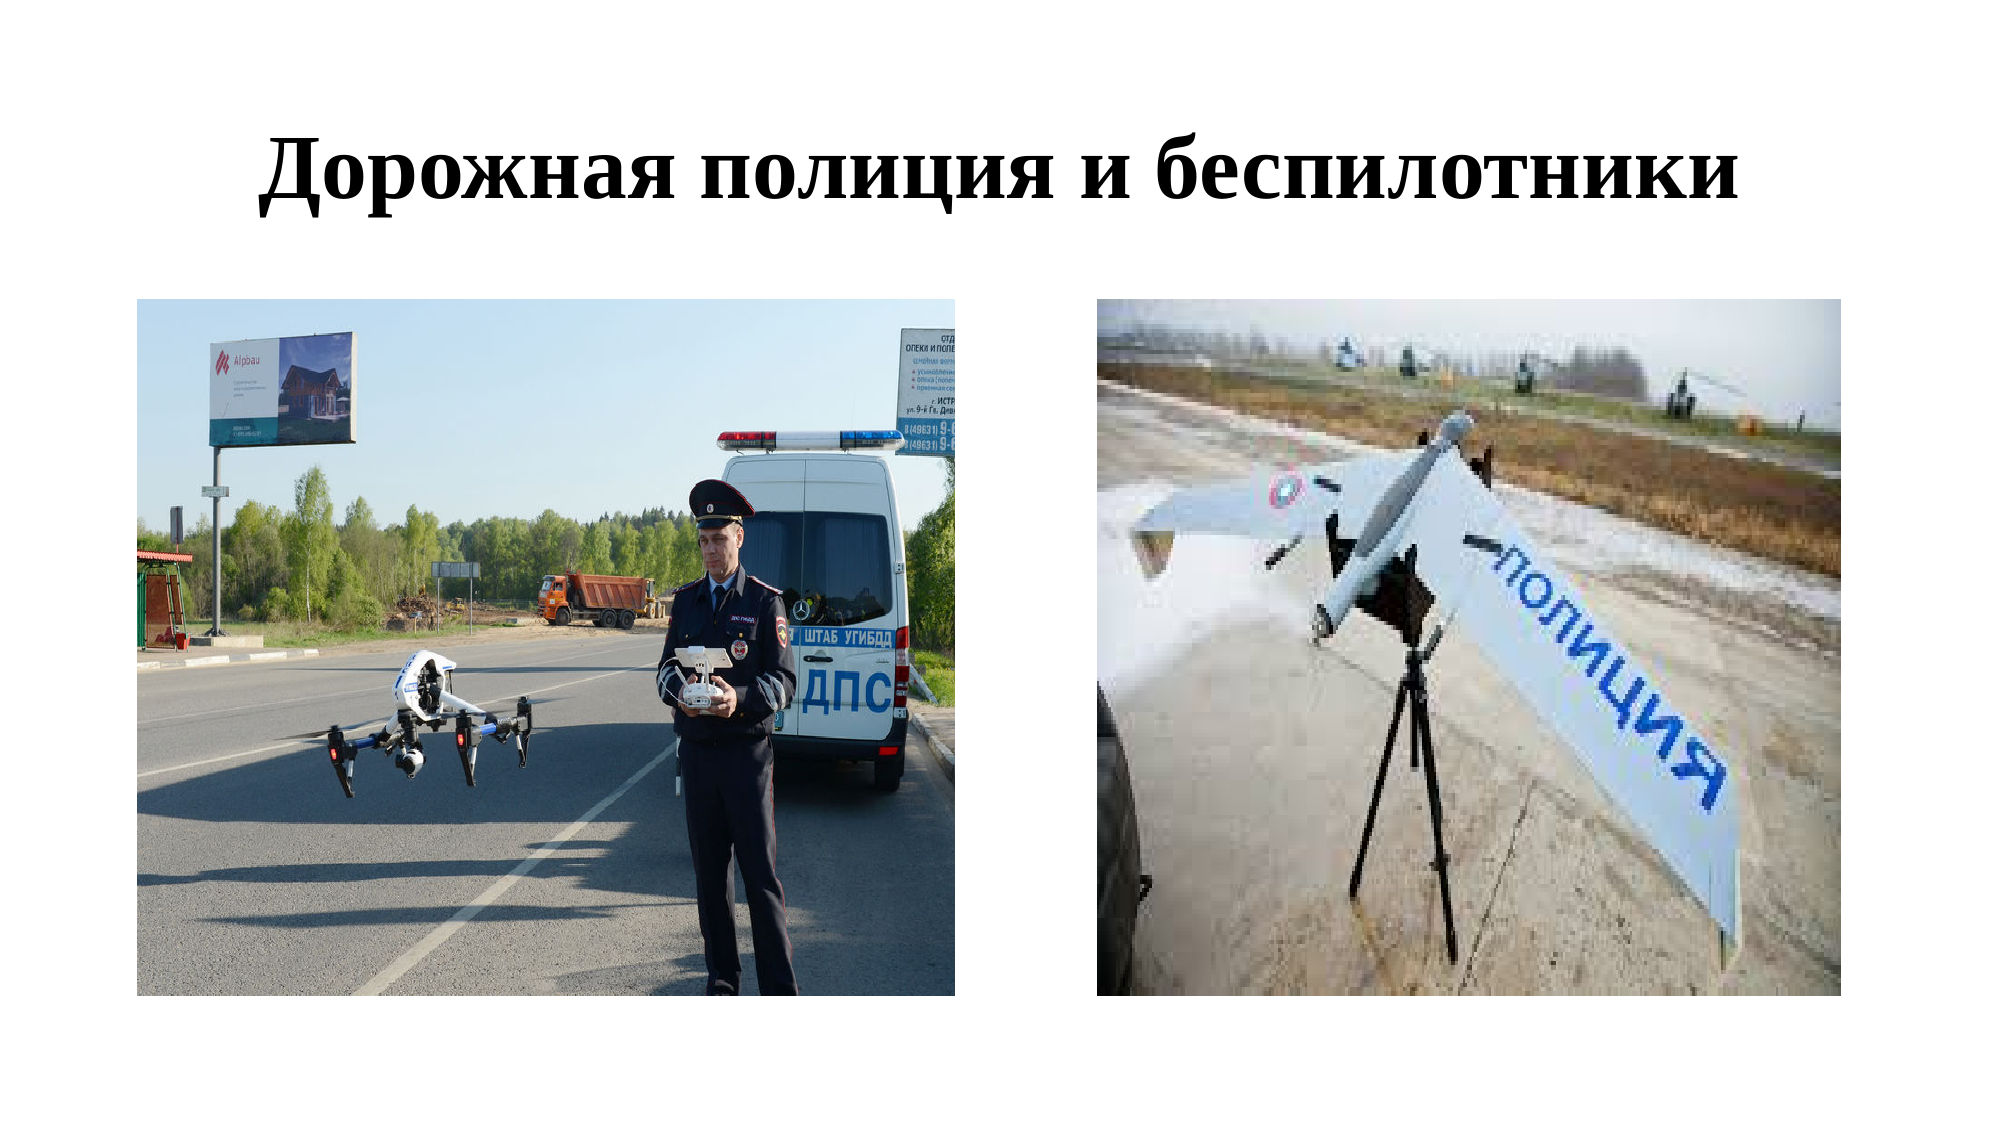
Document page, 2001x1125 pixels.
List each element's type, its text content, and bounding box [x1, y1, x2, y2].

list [137, 299, 955, 996]
title Дорожная полиция и беспилотники [137, 59, 1863, 278]
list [1097, 299, 1841, 996]
